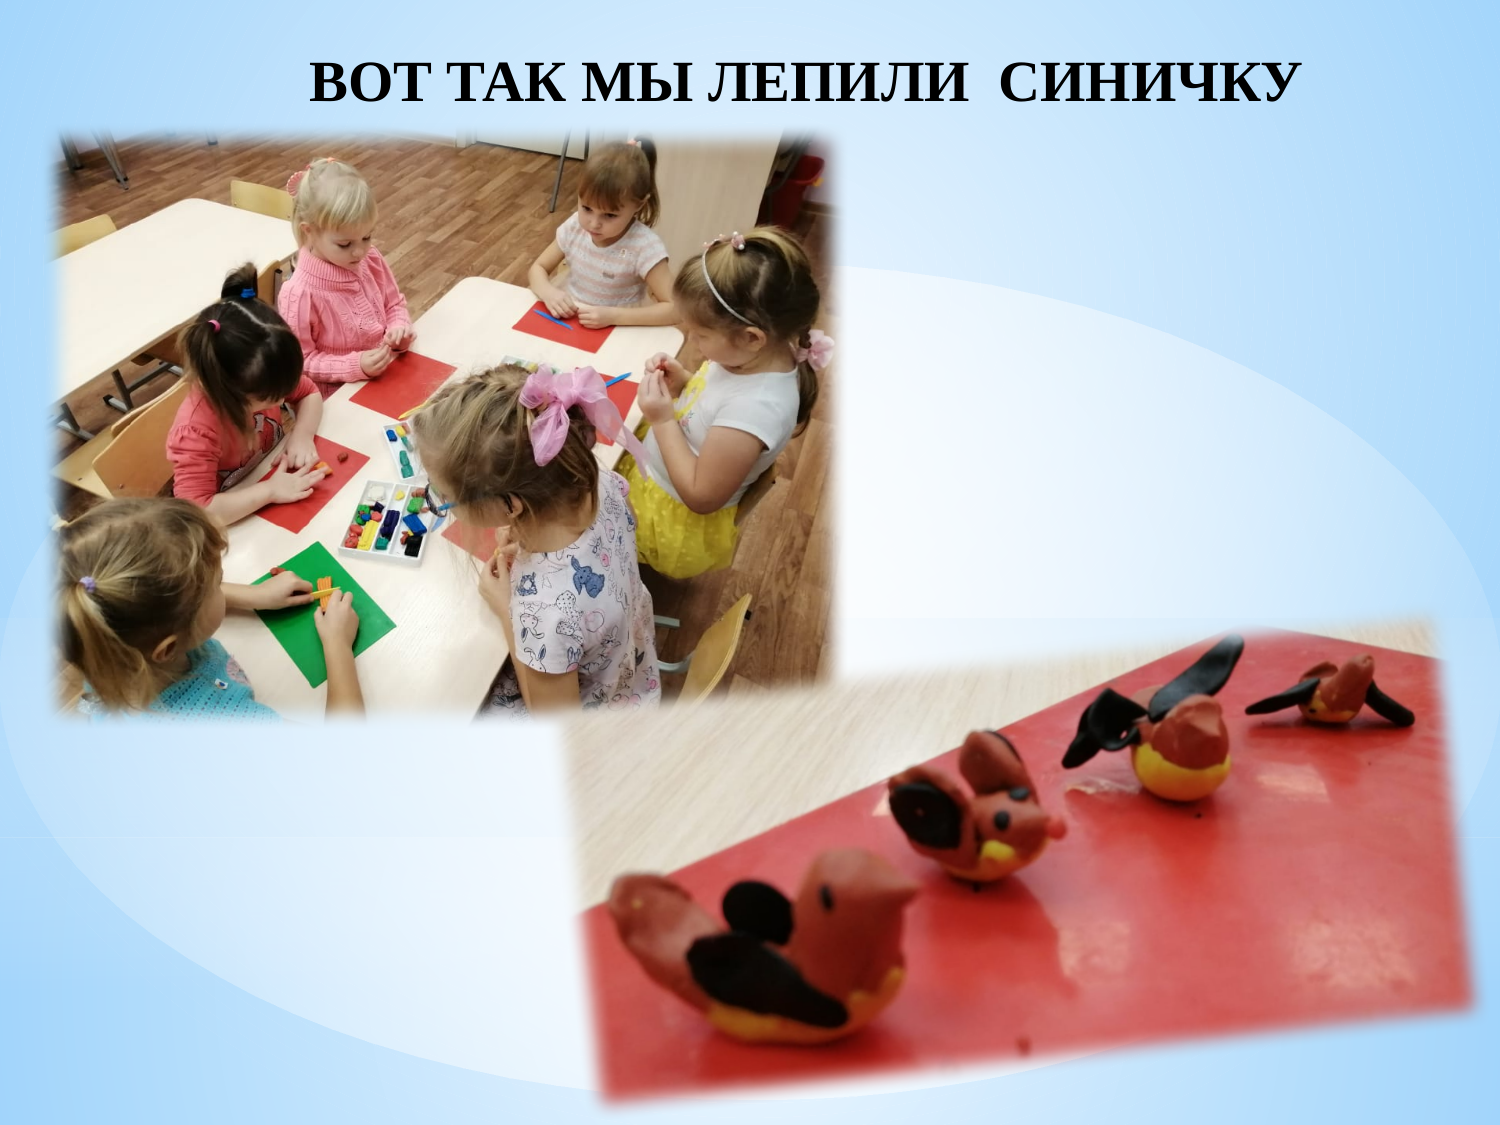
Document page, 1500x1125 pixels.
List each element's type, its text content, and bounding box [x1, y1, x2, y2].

text_box ВОТ ТАК МЫ ЛЕПИЛИ СИНИЧКУ [294, 35, 1319, 121]
picture [41, 123, 1476, 1091]
